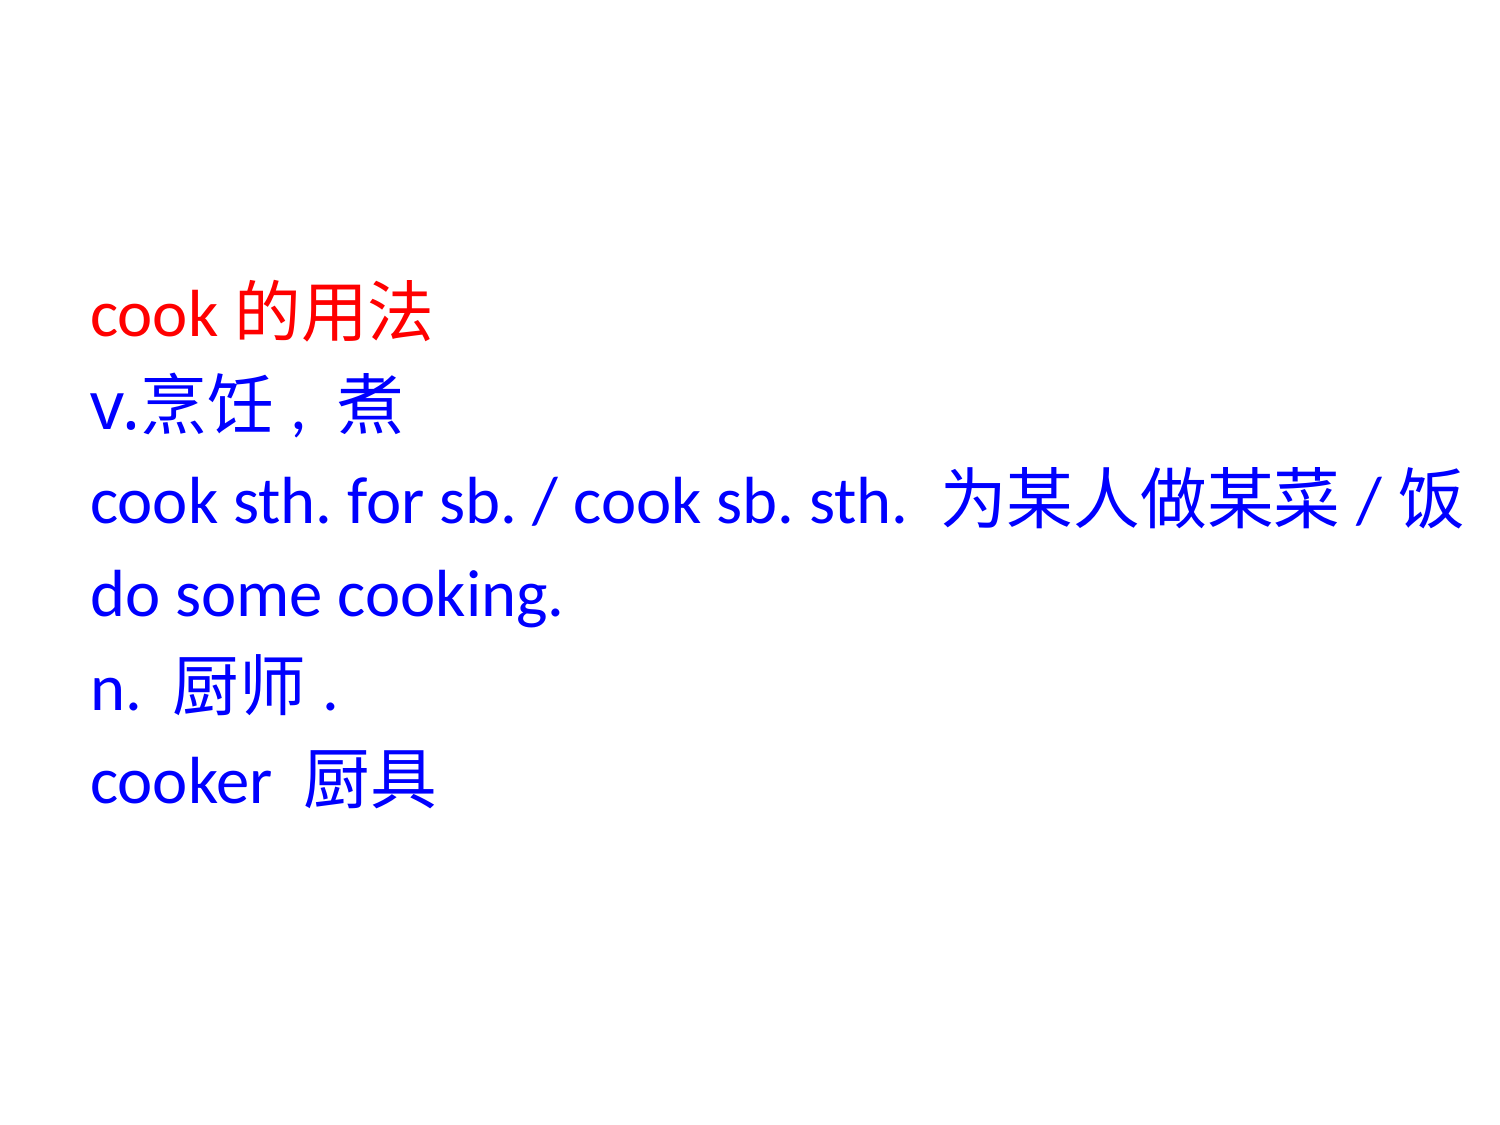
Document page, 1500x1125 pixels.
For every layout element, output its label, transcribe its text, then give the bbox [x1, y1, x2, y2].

list cook的用法 烹饪, 煮 cook sth. for sb. / cook sb. sth. 为某人做某菜/饭 do some cooking. n. 厨师. cooker 厨具 [75, 262, 1500, 1005]
